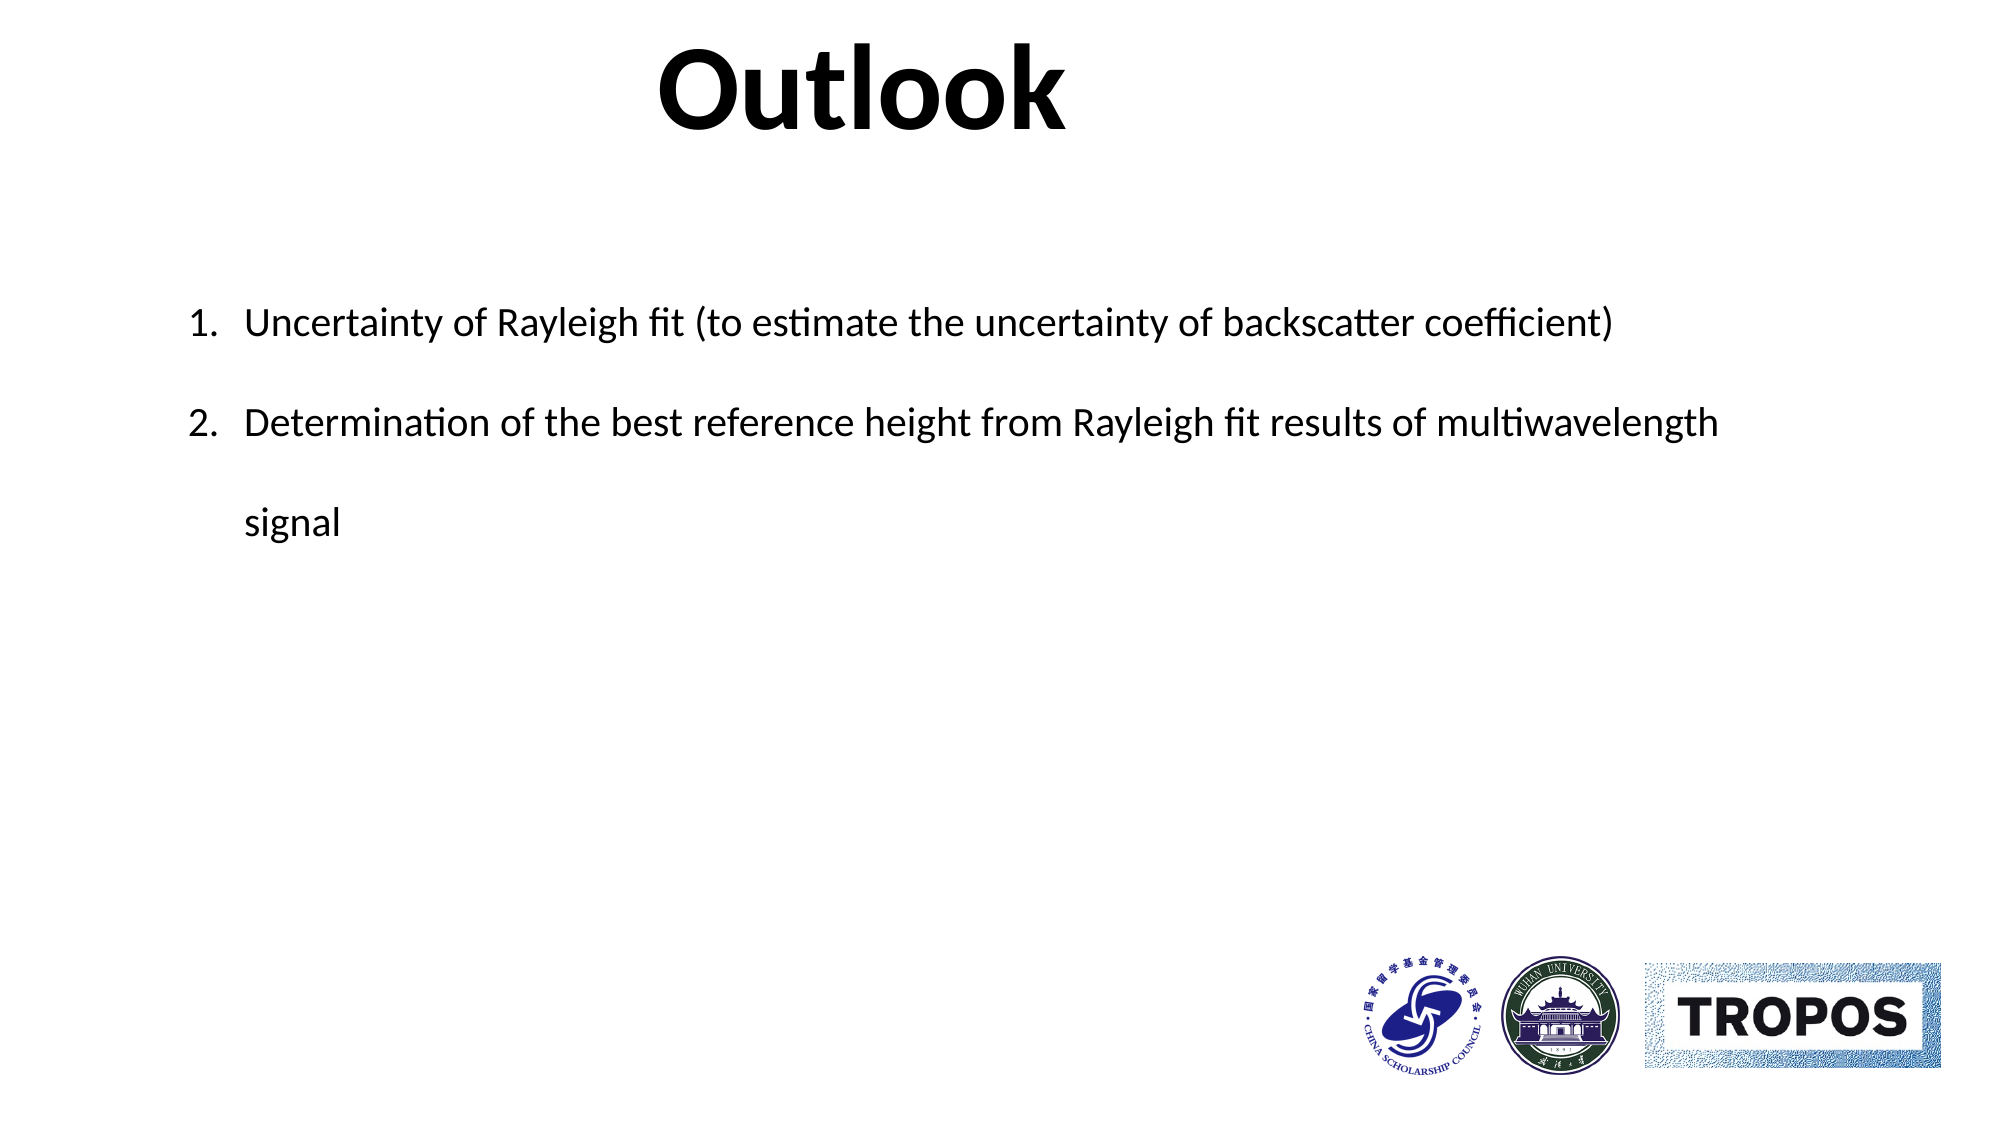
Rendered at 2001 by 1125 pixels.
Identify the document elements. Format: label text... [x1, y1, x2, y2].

title Outlook [0, 0, 1725, 180]
text_box Uncertainty of Rayleigh fit (to estimate the uncertainty of backscatter coefficient) Determination of the best reference height from Rayleigh fit results of multiwavelength signal [173, 237, 1765, 552]
picture [1645, 963, 1941, 1068]
picture [1317, 956, 1620, 1075]
